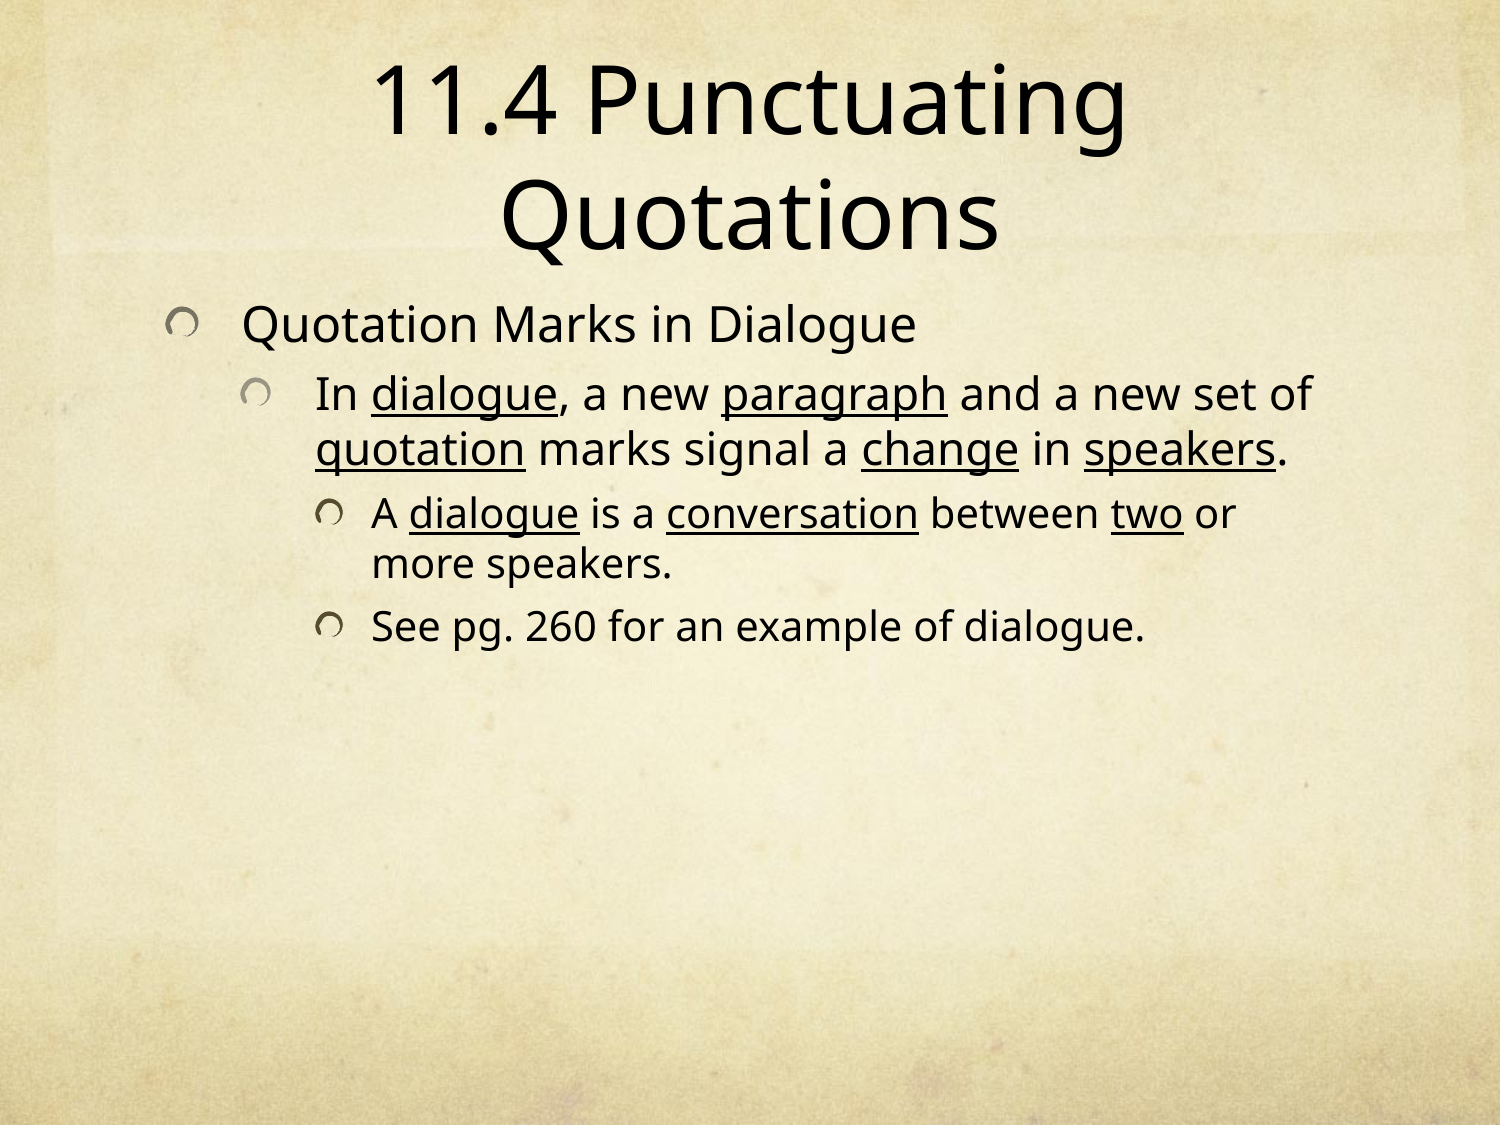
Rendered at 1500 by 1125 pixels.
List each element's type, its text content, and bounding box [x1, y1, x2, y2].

title 11.4 Punctuating Quotations [150, 82, 1350, 225]
picture [0, 0, 1500, 1125]
list Quotation Marks in Dialogue In dialogue, a new paragraph and a new set of quotation marks signal a change in speakers. A dialogue is a conversation between two or more speakers. See pg. 260 for an example of dialogue. [150, 284, 1350, 950]
